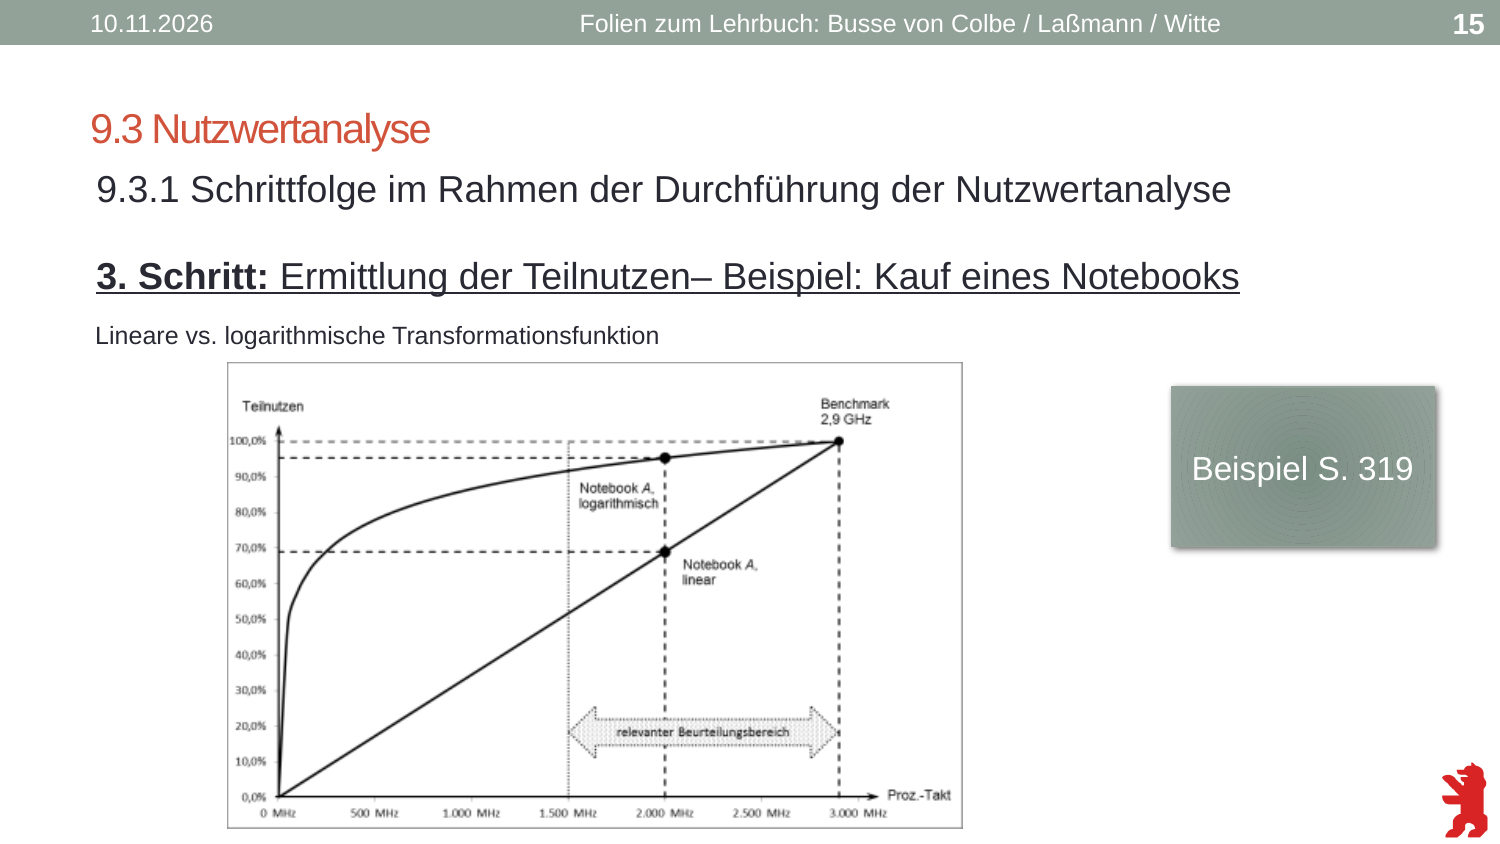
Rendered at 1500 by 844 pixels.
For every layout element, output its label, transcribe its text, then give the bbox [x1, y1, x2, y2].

text_box 3. Schritt: Ermittlung der Teilnutzen– Beispiel: Kauf eines Notebooks [81, 244, 1255, 305]
picture [1434, 760, 1500, 844]
text_box Beispiel S. 319 [1171, 386, 1435, 547]
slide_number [75, 2, 550, 43]
picture [227, 362, 963, 829]
slide_number 15 [1325, 2, 1500, 43]
footer Folien zum Lehrbuch: Busse von Colbe / Laßmann / Witte [562, 2, 1238, 43]
text_box Lineare vs. logarithmische Transformationsfunktion [80, 312, 676, 357]
title 9.3 Nutzwertanalyse [75, 65, 1500, 188]
text_box 9.3.1 Schrittfolge im Rahmen der Durchführung der Nutzwertanalyse [81, 157, 1248, 217]
